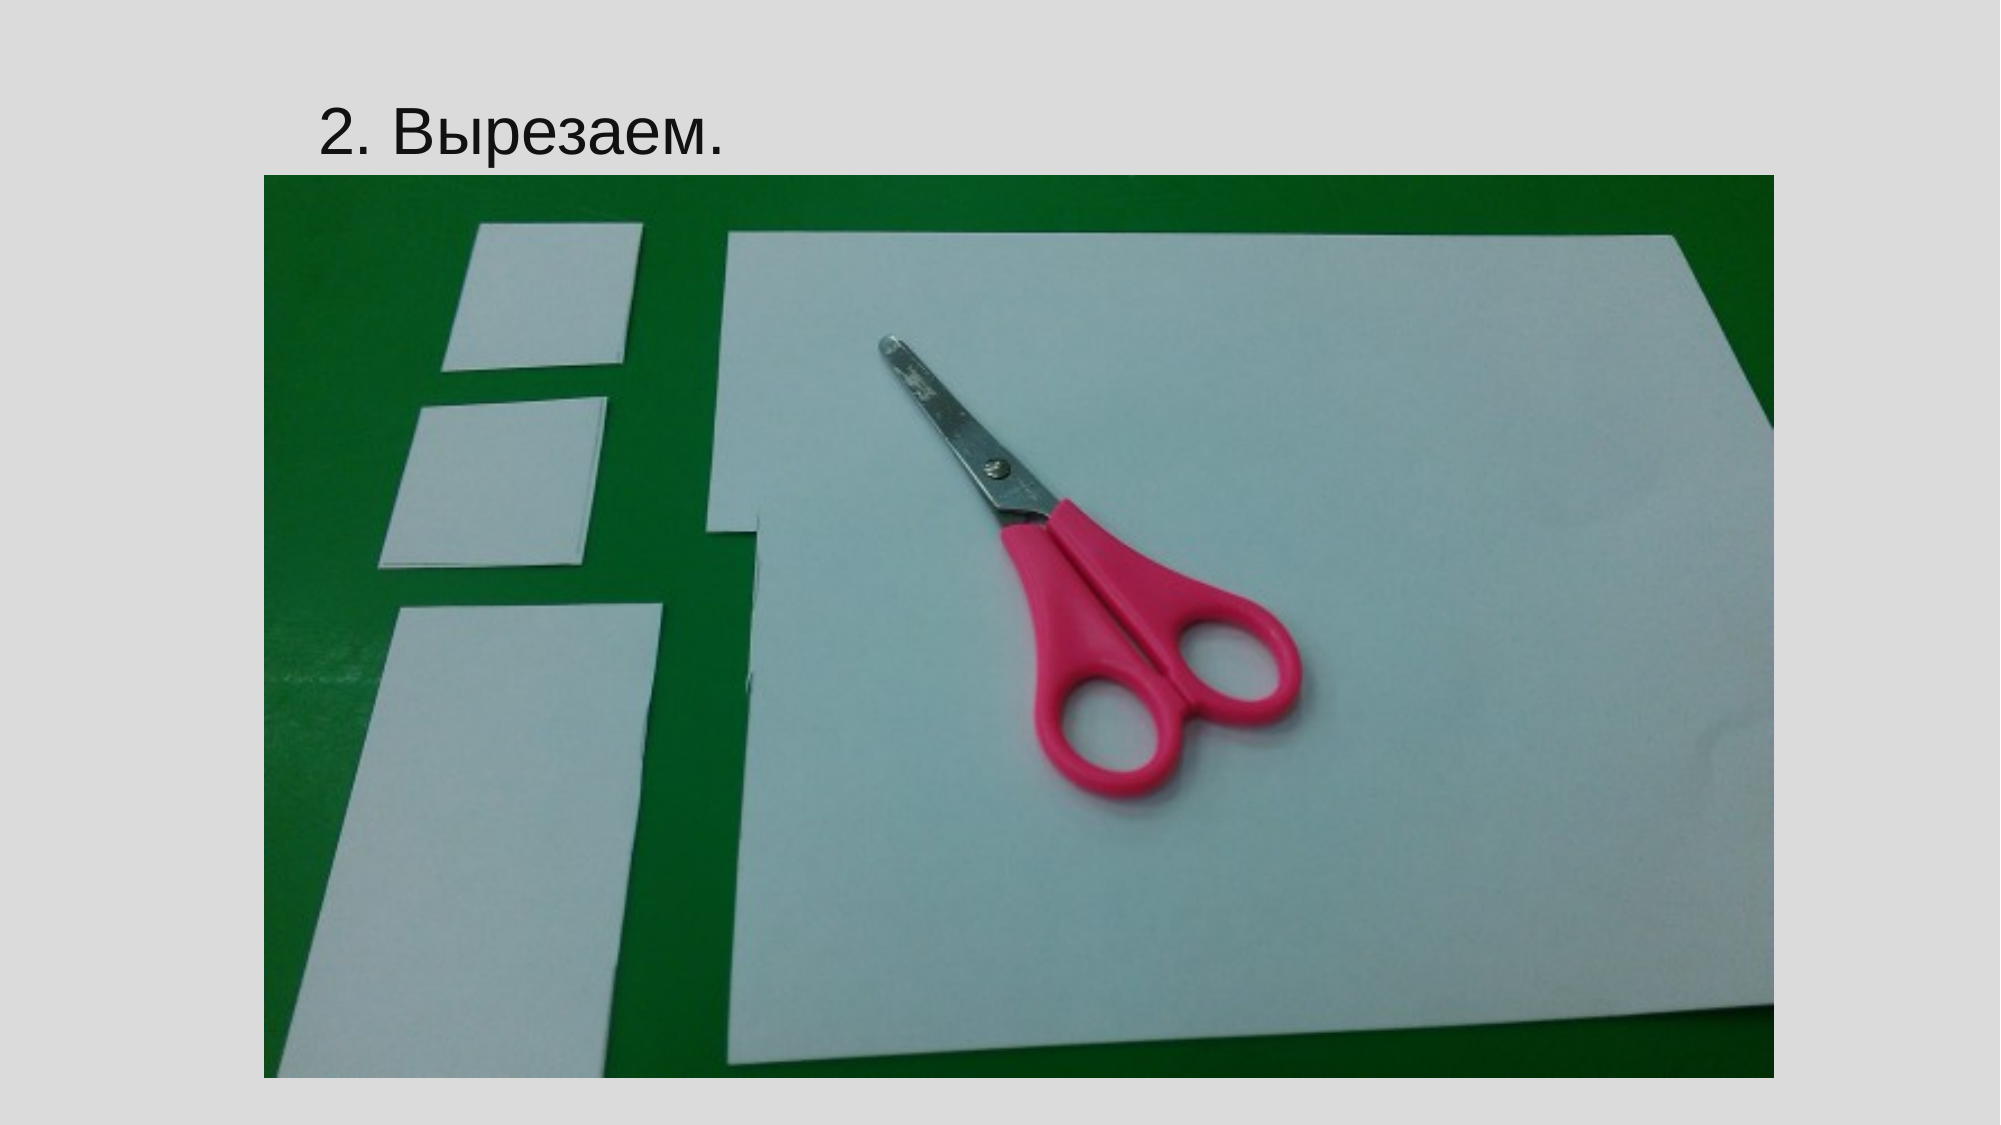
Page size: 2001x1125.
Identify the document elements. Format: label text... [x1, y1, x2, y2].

text_box 2. Вырезаем. [264, 80, 1195, 175]
picture [264, 175, 1774, 1078]
